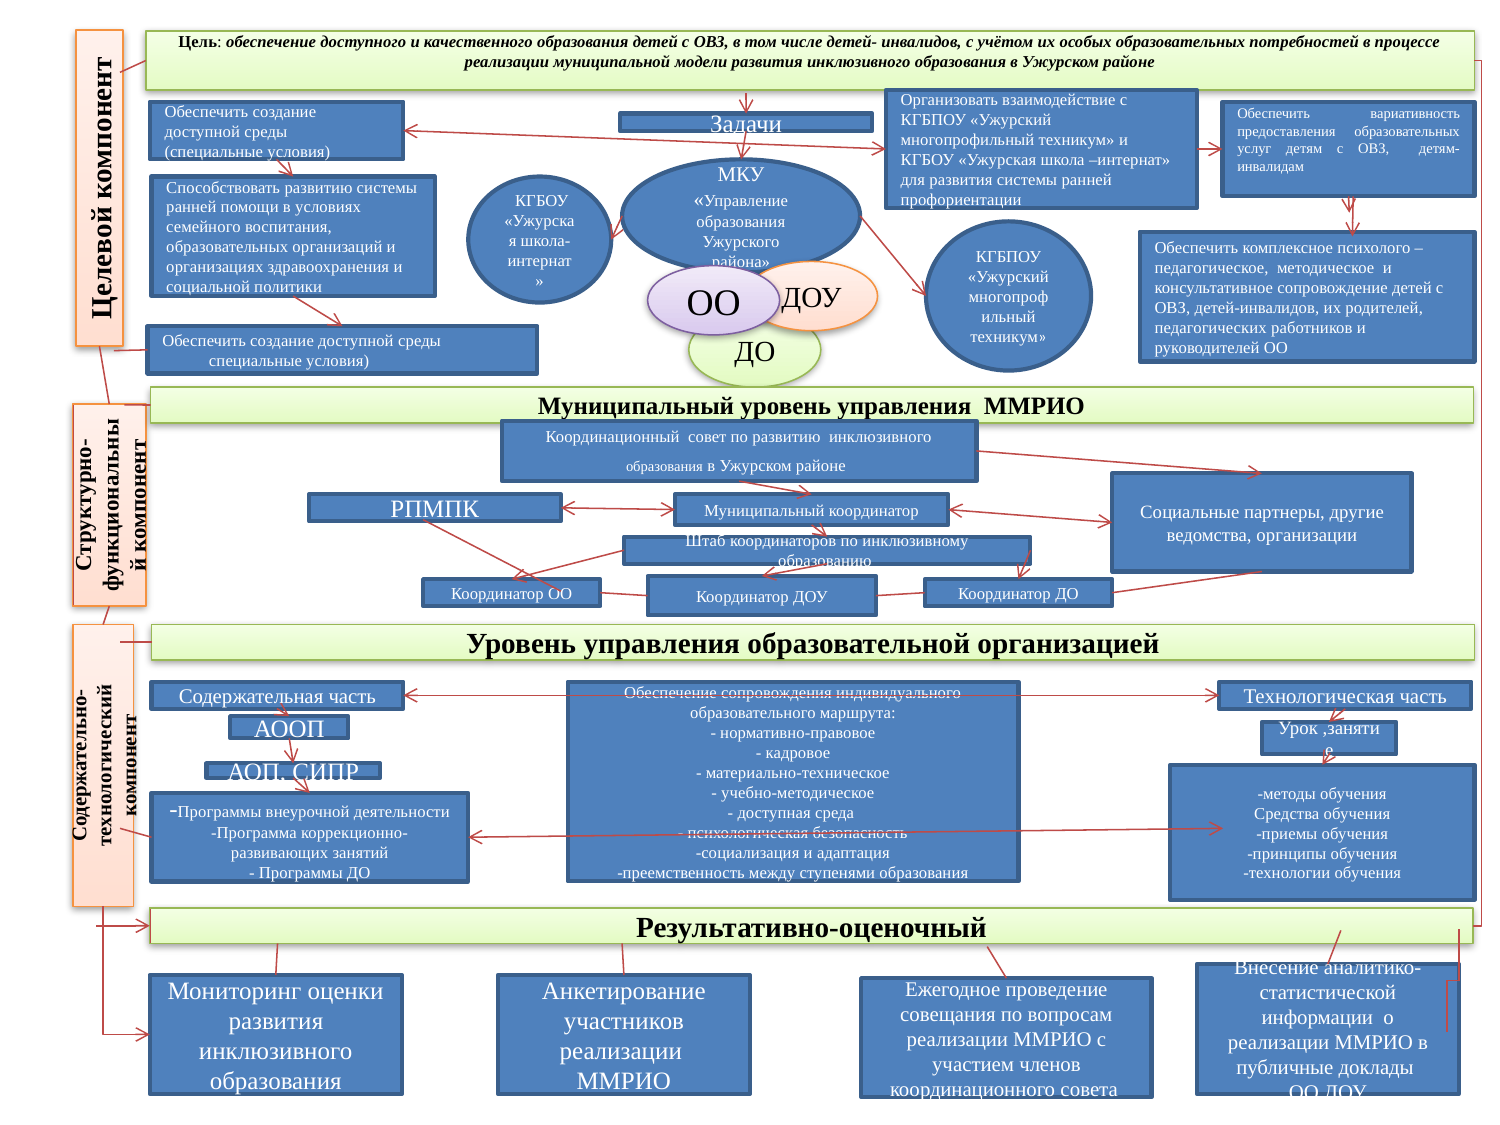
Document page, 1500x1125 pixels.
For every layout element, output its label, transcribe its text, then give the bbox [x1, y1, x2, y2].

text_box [1446, 928, 1460, 1033]
text_box Организовать взаимодействие с КГБПОУ «Ужурский многопрофильный техникум» и КГБОУ «Ужурская школа –интернат» для развития системы ранней профориентации [884, 88, 1199, 210]
text_box Социальные партнеры, другие ведомства, организации [1110, 471, 1414, 574]
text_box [738, 480, 812, 495]
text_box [292, 777, 311, 794]
text_box Структурно-функциональный компонент [72, 403, 147, 607]
text_box КГБОУ «Ужурская школа-интернат» [466, 174, 613, 305]
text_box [119, 828, 152, 838]
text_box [1322, 754, 1330, 765]
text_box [99, 346, 110, 405]
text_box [276, 159, 294, 177]
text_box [47, 945, 177, 993]
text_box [1018, 550, 1031, 580]
text_box ДОУ [760, 260, 877, 332]
text_box АООП [228, 714, 350, 740]
text_box Обеспечение сопровождения индивидуального образовательного маршрута: - нормативно-правовое - кадровое - материально-техническое - учебно-методическое - доступная среда - психологическая безопасность -социализация и адаптация -преемственность между ступенями образования [566, 704, 1021, 826]
text_box Координатор ДОУ [646, 574, 878, 617]
text_box Результативно-оценочный [149, 907, 1474, 944]
text_box Обеспечить вариативность предоставления образовательных услуг детям с ОВЗ, детям-инвалидам [1220, 100, 1467, 198]
text_box -методы обучения Средства обучения -приемы обучения -принципы обучения -технологии обучения [1168, 763, 1467, 902]
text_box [599, 592, 648, 596]
text_box -Программы внеурочной деятельности -Программа коррекционно-развивающих занятий - Программы ДО [149, 791, 470, 884]
text_box КГБПОУ «Ужурский многопрофильный техникум» [924, 219, 1094, 373]
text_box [565, 550, 625, 580]
text_box Мониторинг оценки развития инклюзивного образования [148, 973, 404, 1096]
text_box Цель: обеспечение доступного и качественного образования детей с ОВЗ, в том числе детей- инвалидов, с учётом их особых образовательных потребностей в процессе реализации муниципальной модели развития инклюзивного образования в Ужурском районе [145, 30, 1475, 91]
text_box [403, 130, 887, 150]
text_box Внесение аналитико-статистической информации о реализации ММРИО в публичные доклады ОО,ДОУ [1195, 962, 1461, 1096]
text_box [422, 519, 562, 592]
text_box Муниципальный координатор [673, 492, 950, 527]
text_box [1111, 571, 1263, 593]
text_box Технологическая часть [1217, 680, 1467, 711]
text_box Координатор ДО [923, 577, 1114, 608]
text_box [467, 828, 1224, 838]
text_box Ежегодное проведение совещания по вопросам реализации ММРИО с участием членов координационного совета [859, 976, 1154, 1099]
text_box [288, 740, 294, 762]
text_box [875, 592, 925, 596]
text_box Обеспечение сопровождения индивидуального образовательного маршрута: - нормативно-правовое - кадровое - материально-техническое - учебно-методическое - доступная среда - психологическая безопасность -социализация и адаптация -преемственность между ступенями образования [566, 846, 1021, 883]
text_box МКУ «Управление образования Ужурского района» [620, 158, 863, 271]
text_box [1327, 930, 1341, 963]
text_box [292, 295, 343, 327]
text_box Урок ,занятие [1260, 720, 1398, 756]
text_box Задачи [618, 111, 874, 128]
text_box ОО [646, 264, 781, 336]
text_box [986, 946, 1007, 979]
text_box Штаб координаторов по инклюзивному образованию [622, 535, 1032, 566]
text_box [859, 215, 927, 297]
text_box Координационный совет по развитию инклюзивного образования в Ужурском районе [500, 419, 979, 483]
text_box Обеспечить создание доступной среды специальные условия) [145, 324, 539, 376]
text_box Муниципальный уровень управления ММРИО [150, 386, 1467, 424]
text_box ДО [687, 332, 822, 385]
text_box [811, 524, 828, 537]
text_box Обеспечение сопровождения индивидуального образовательного маршрута: - нормативно-правовое - кадровое - материально-техническое - учебно-методическое - доступная среда - психологическая безопасность -социализация и адаптация -преемственность между ступенями образования [566, 680, 1021, 694]
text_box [610, 215, 623, 240]
text_box РПМПК [307, 492, 563, 523]
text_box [277, 710, 290, 715]
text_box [102, 605, 110, 625]
text_box АОП, СИПР [204, 761, 382, 780]
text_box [976, 450, 1263, 474]
text_box Координатор ОО [421, 588, 602, 608]
text_box Содержательная часть [149, 680, 405, 711]
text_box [761, 563, 828, 577]
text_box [1328, 708, 1346, 722]
text_box Целевой компонент [75, 29, 124, 347]
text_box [119, 60, 147, 73]
text_box Содержательно-технологический компонент [72, 624, 134, 907]
text_box Уровень управления образовательной организацией [151, 624, 1467, 661]
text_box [621, 943, 625, 976]
text_box Способствовать развитию системы ранней помощи в условиях семейного воспитания, образовательных организаций и организациях здравоохранения и социальной политики [149, 174, 437, 298]
text_box Обеспечить комплексное психолого – педагогическое, методическое и консультативное сопровождение детей с ОВЗ, детей-инвалидов, их родителей, педагогических работников и руководителей ОО [1138, 230, 1467, 364]
text_box Обеспечить создание доступной среды (специальные условия) [148, 100, 405, 161]
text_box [948, 509, 1113, 523]
text_box Анкетирование участников реализации ММРИО [496, 973, 752, 1096]
